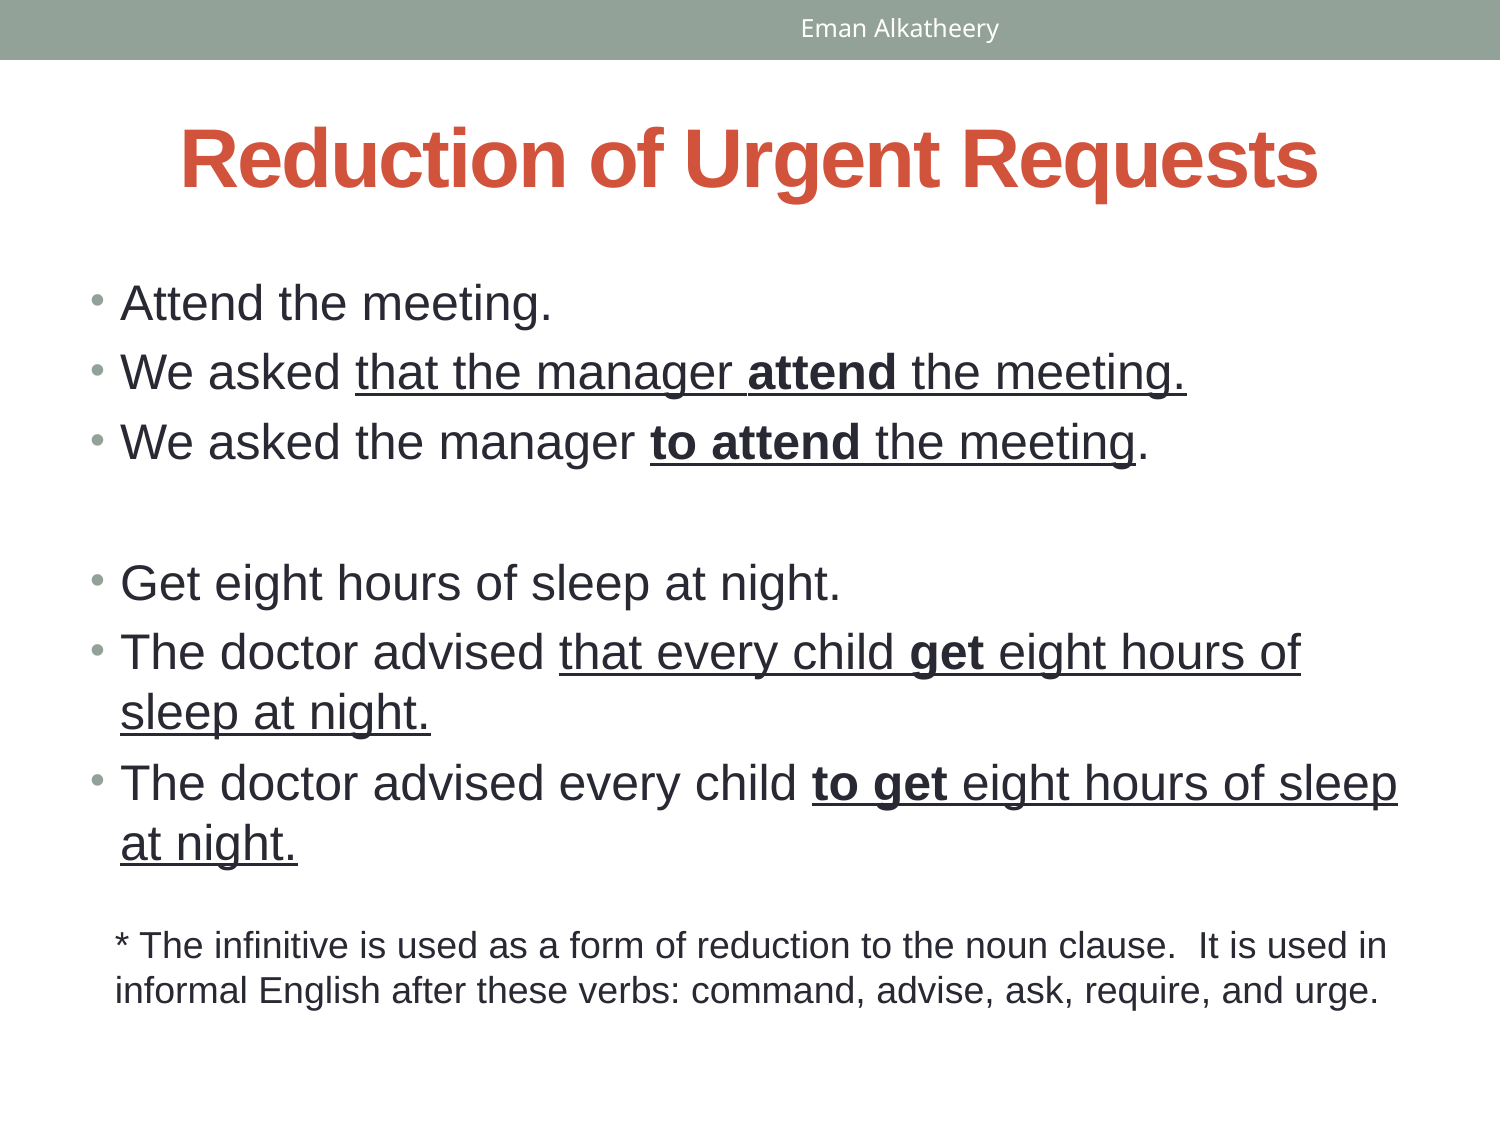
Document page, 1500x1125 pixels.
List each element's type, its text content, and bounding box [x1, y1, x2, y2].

title Reduction of Urgent Requests [75, 87, 1425, 220]
text_box * The infinitive is used as a form of reduction to the noun clause. It is used in informal English after these verbs: command, advise, ask, require, and urge. [100, 913, 1436, 1019]
footer Eman Alkatheery [562, 3, 1238, 57]
list Attend the meeting. We asked that the manager attend the meeting. We asked the manager to attend the meeting. Get eight hours of sleep at night. The doctor advised that every child get eight hours of sleep at night. The doctor advised every child to get eight hours of sleep at night. [75, 262, 1425, 961]
